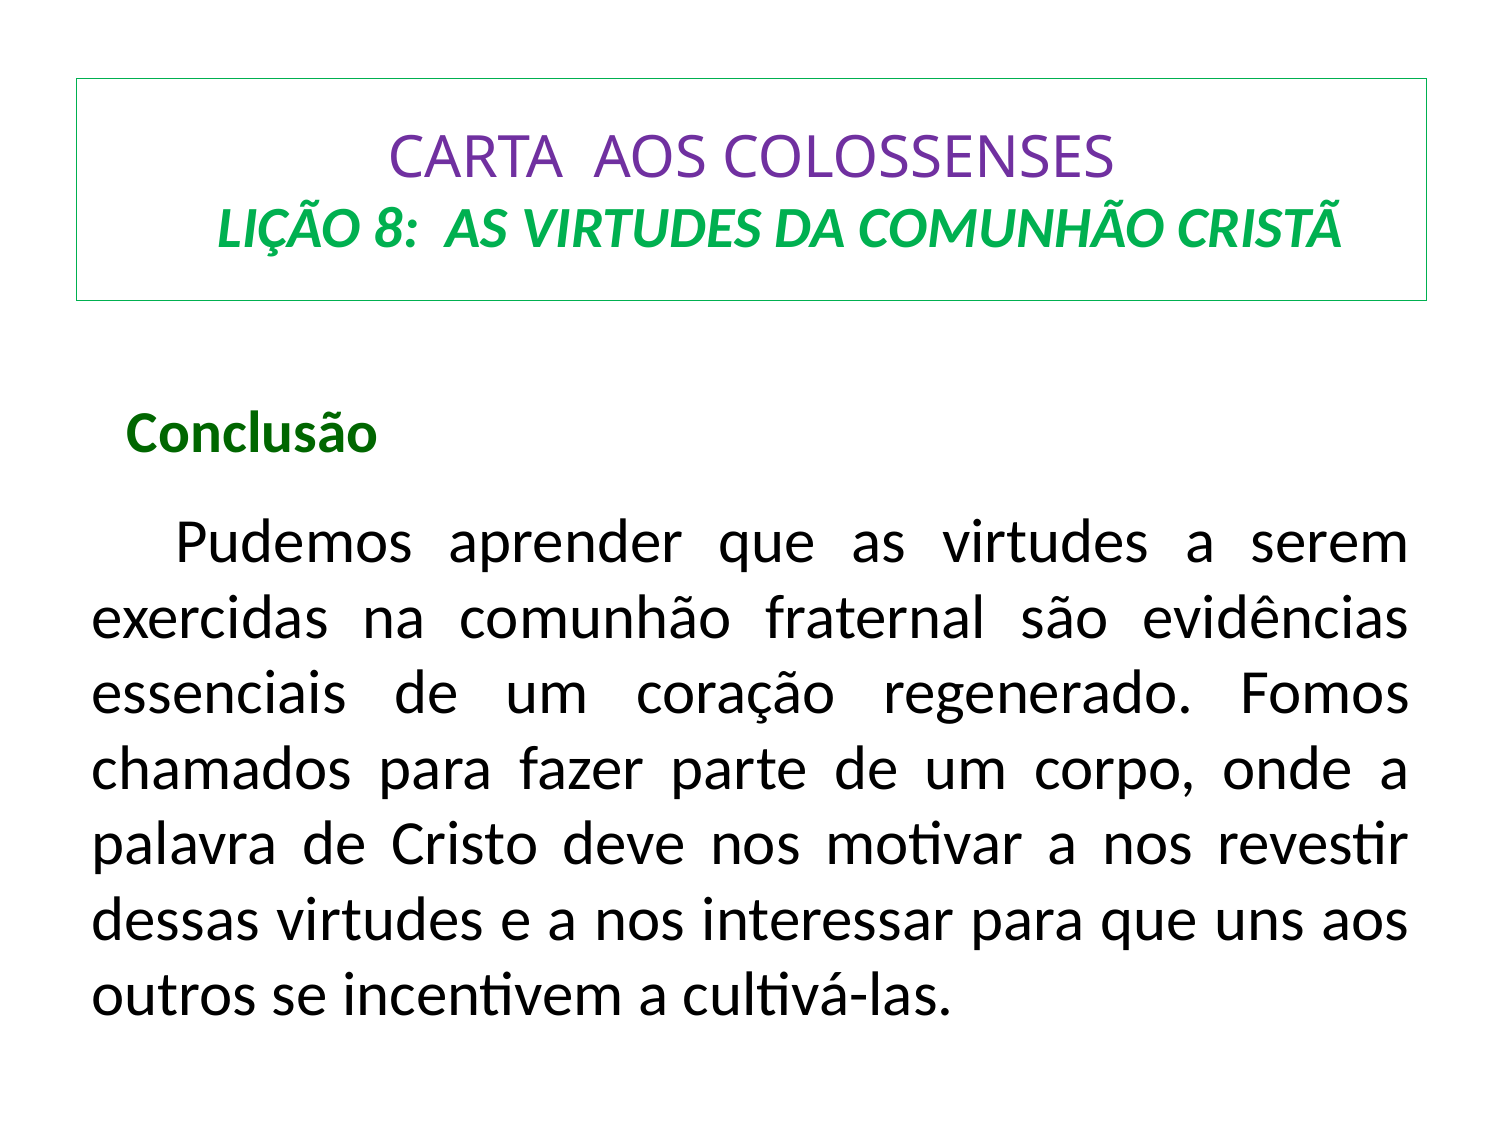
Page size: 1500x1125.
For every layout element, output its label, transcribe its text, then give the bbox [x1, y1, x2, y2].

title CARTA AOS COLOSSENSES LIÇÃO 8: AS VIRTUDES DA COMUNHÃO CRISTÃ [76, 78, 1427, 301]
list Conclusão Pudemos aprender que as virtudes a serem exercidas na comunhão fraternal são evidências essenciais de um coração regenerado. Fomos chamados para fazer parte de um corpo, onde a palavra de Cristo deve nos motivar a nos revestir dessas virtudes e a nos interessar para que uns aos outros se incentivem a cultivá-las. [76, 385, 1427, 1047]
